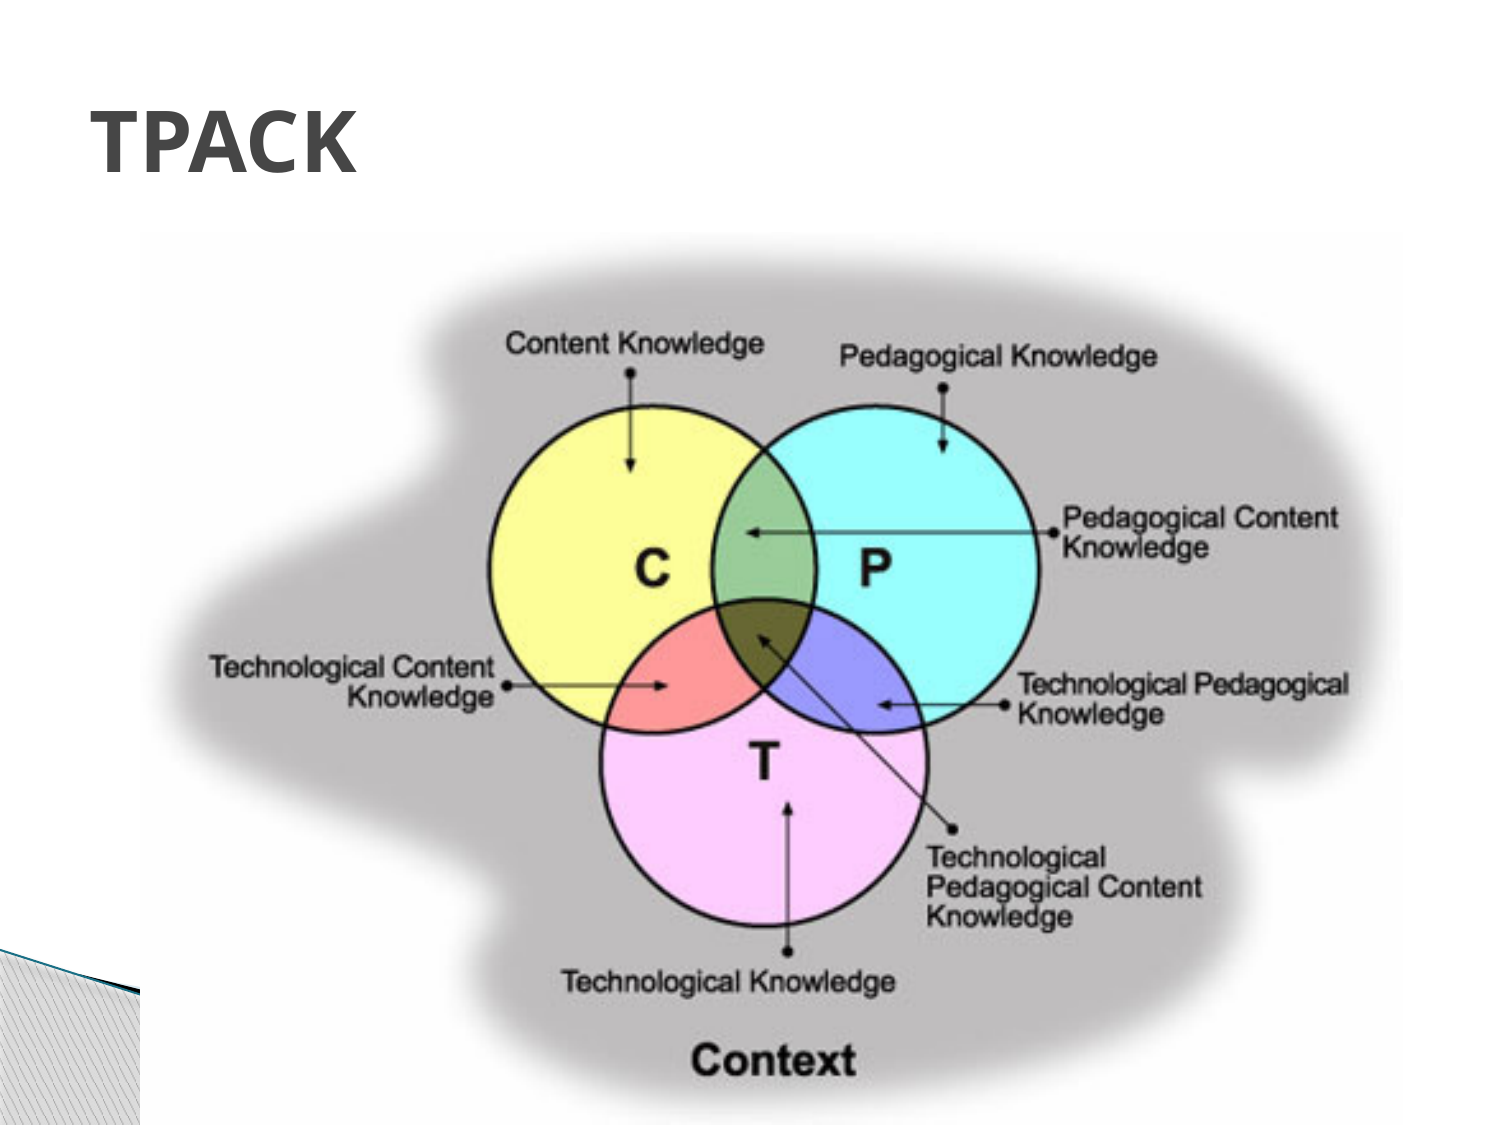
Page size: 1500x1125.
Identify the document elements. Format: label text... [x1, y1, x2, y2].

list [140, 232, 1403, 1125]
title TPACK [75, 45, 1425, 233]
